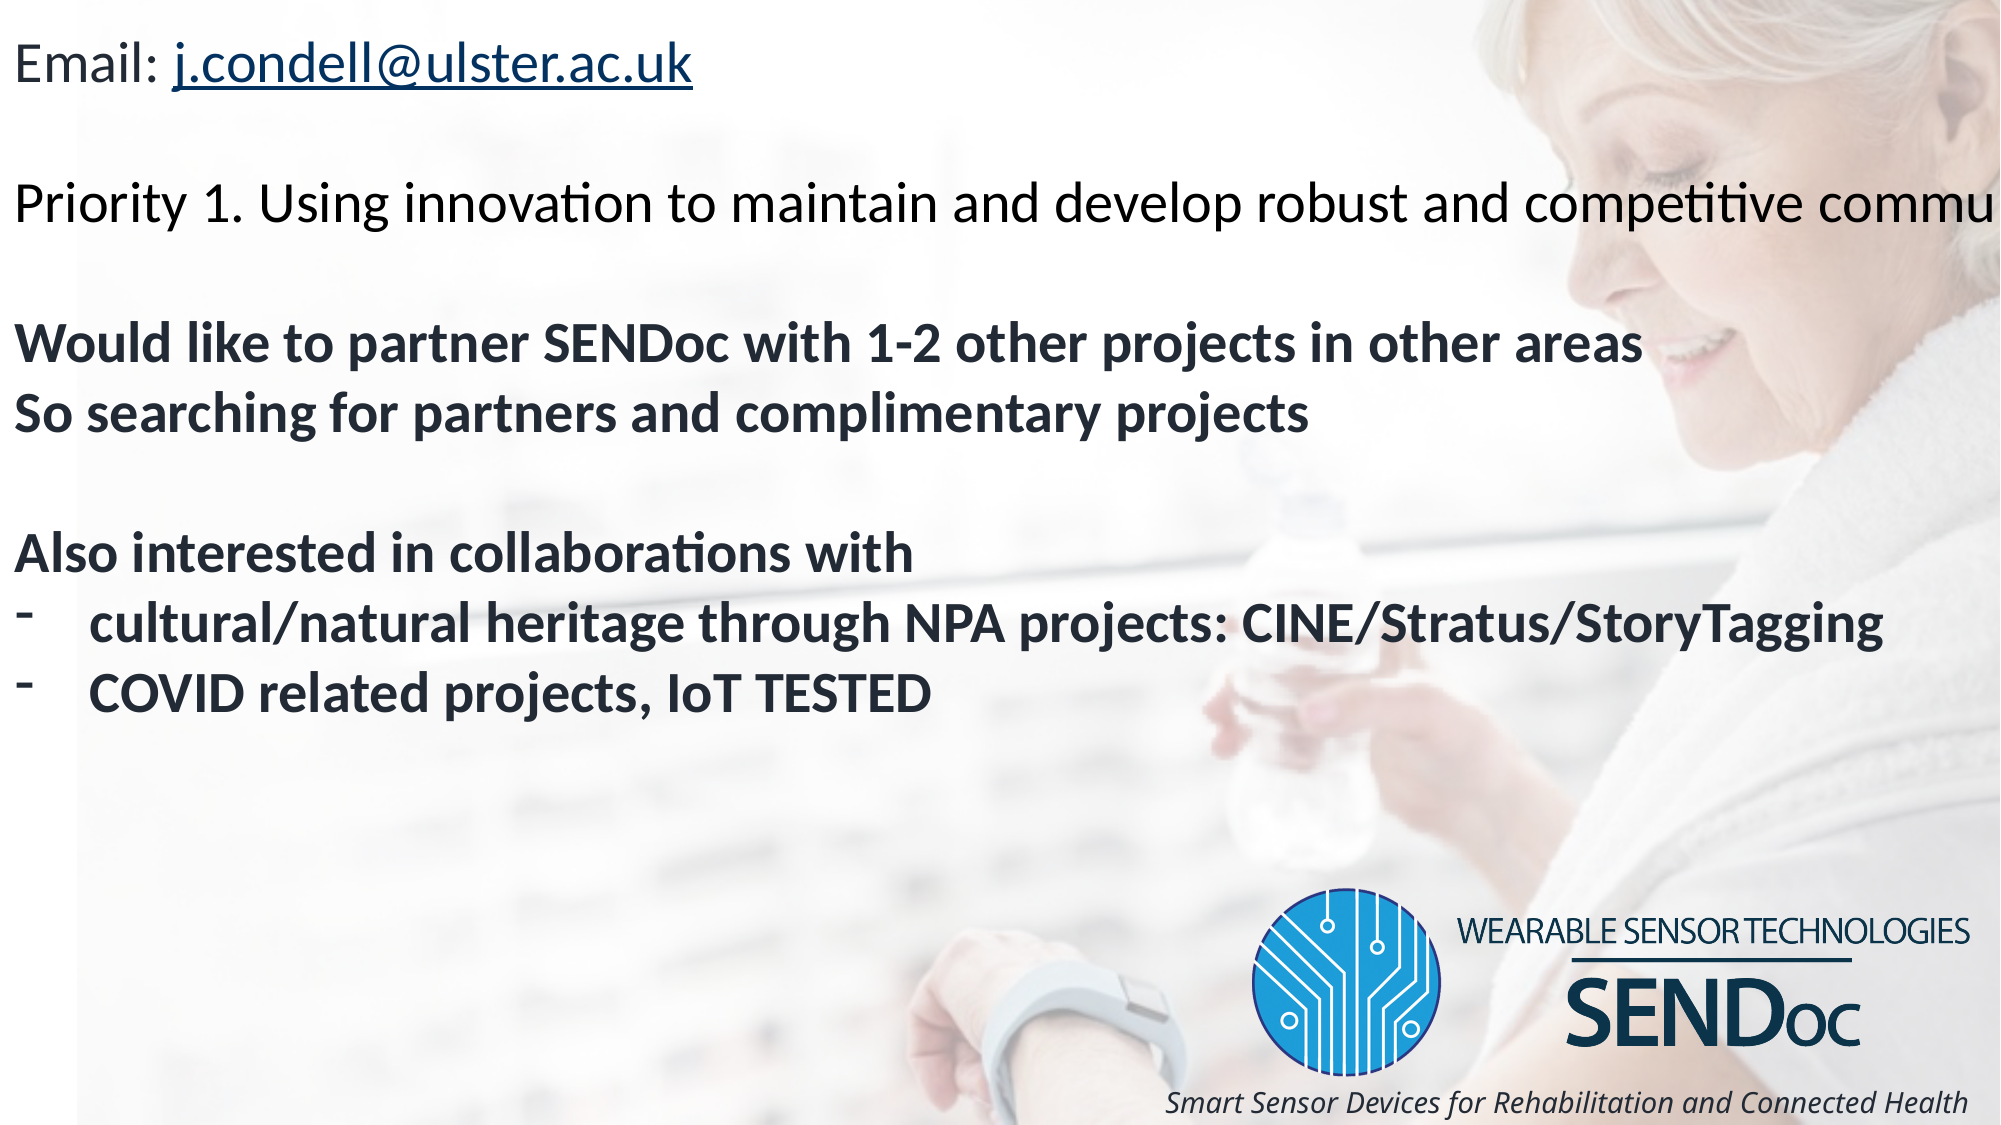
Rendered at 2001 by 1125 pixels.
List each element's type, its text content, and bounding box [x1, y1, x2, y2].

text_box Email: j.condell@ulster.ac.uk Priority 1. Using innovation to maintain and develop robust and competitive communities Would like to partner SENDoc with 1-2 other projects in other areas So searching for partners and complimentary projects Also interested in collaborations with cultural/natural heritage through NPA projects: CINE/Stratus/StoryTagging COVID related projects, IoT TESTED [0, 16, 76, 732]
picture [76, 0, 2000, 1125]
